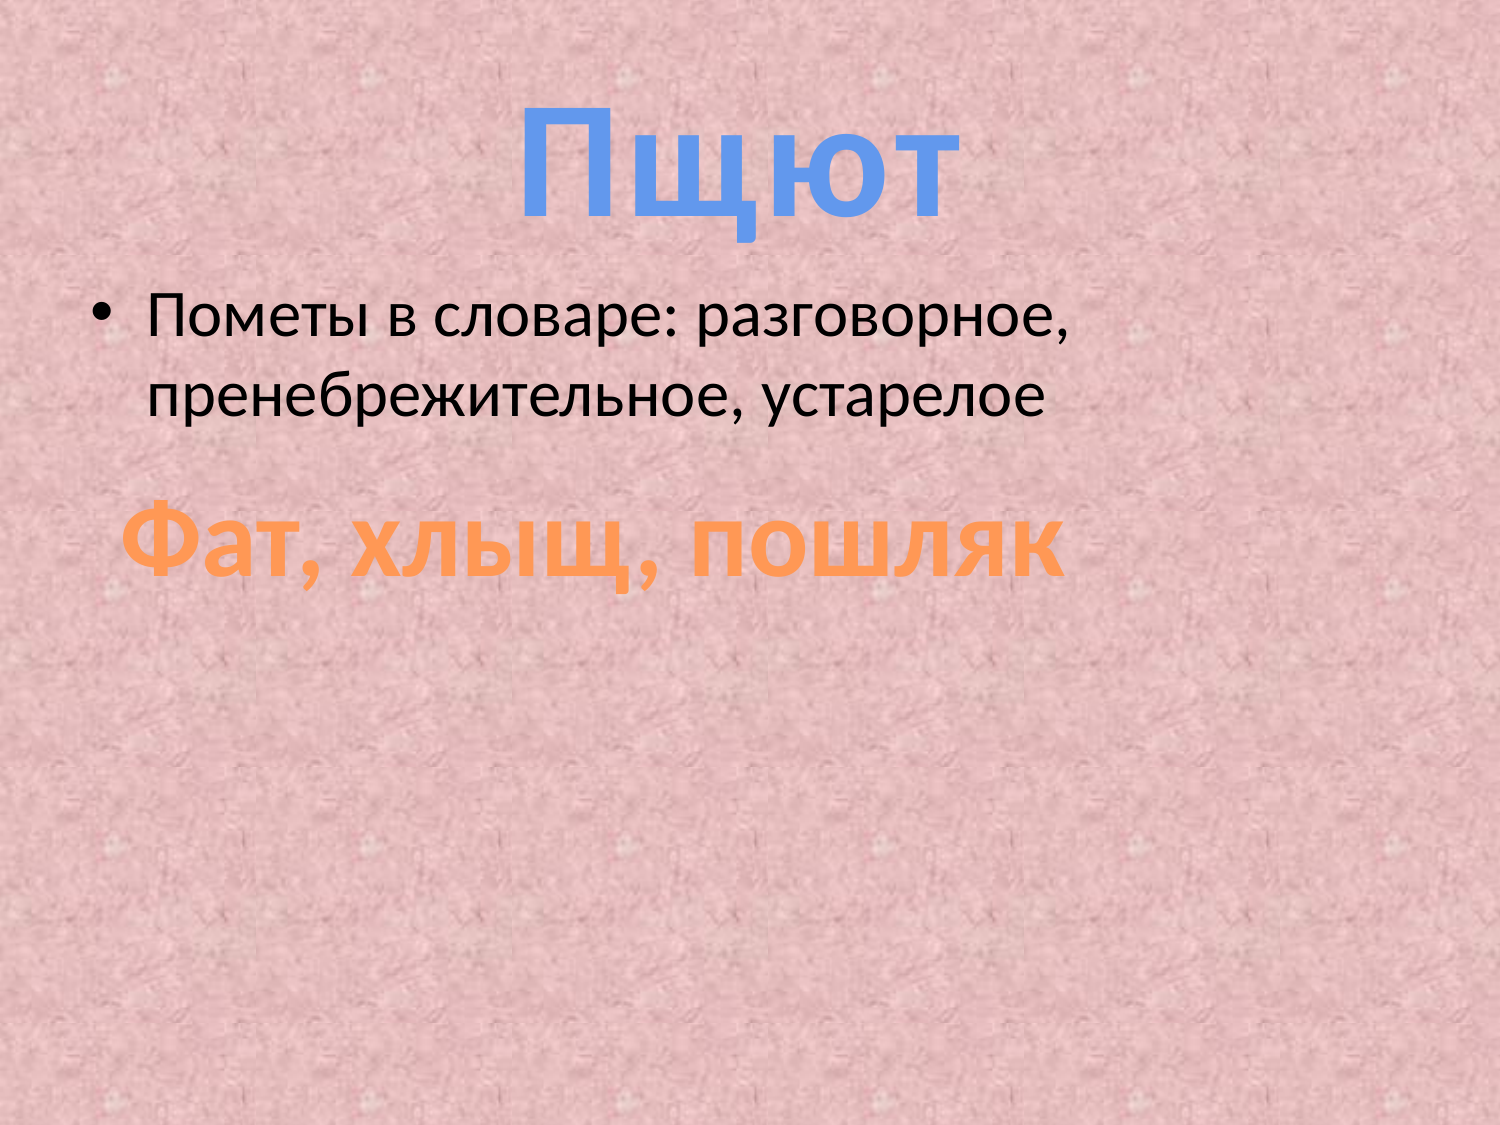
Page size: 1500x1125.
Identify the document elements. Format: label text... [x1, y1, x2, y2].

text_box Пщют [348, 42, 1128, 258]
list Пометы в словаре: разговорное, пренебрежительное, устарелое [75, 262, 1425, 1005]
text_box Фат, хлыщ, пошляк [104, 456, 1082, 607]
picture [0, 0, 1500, 1125]
